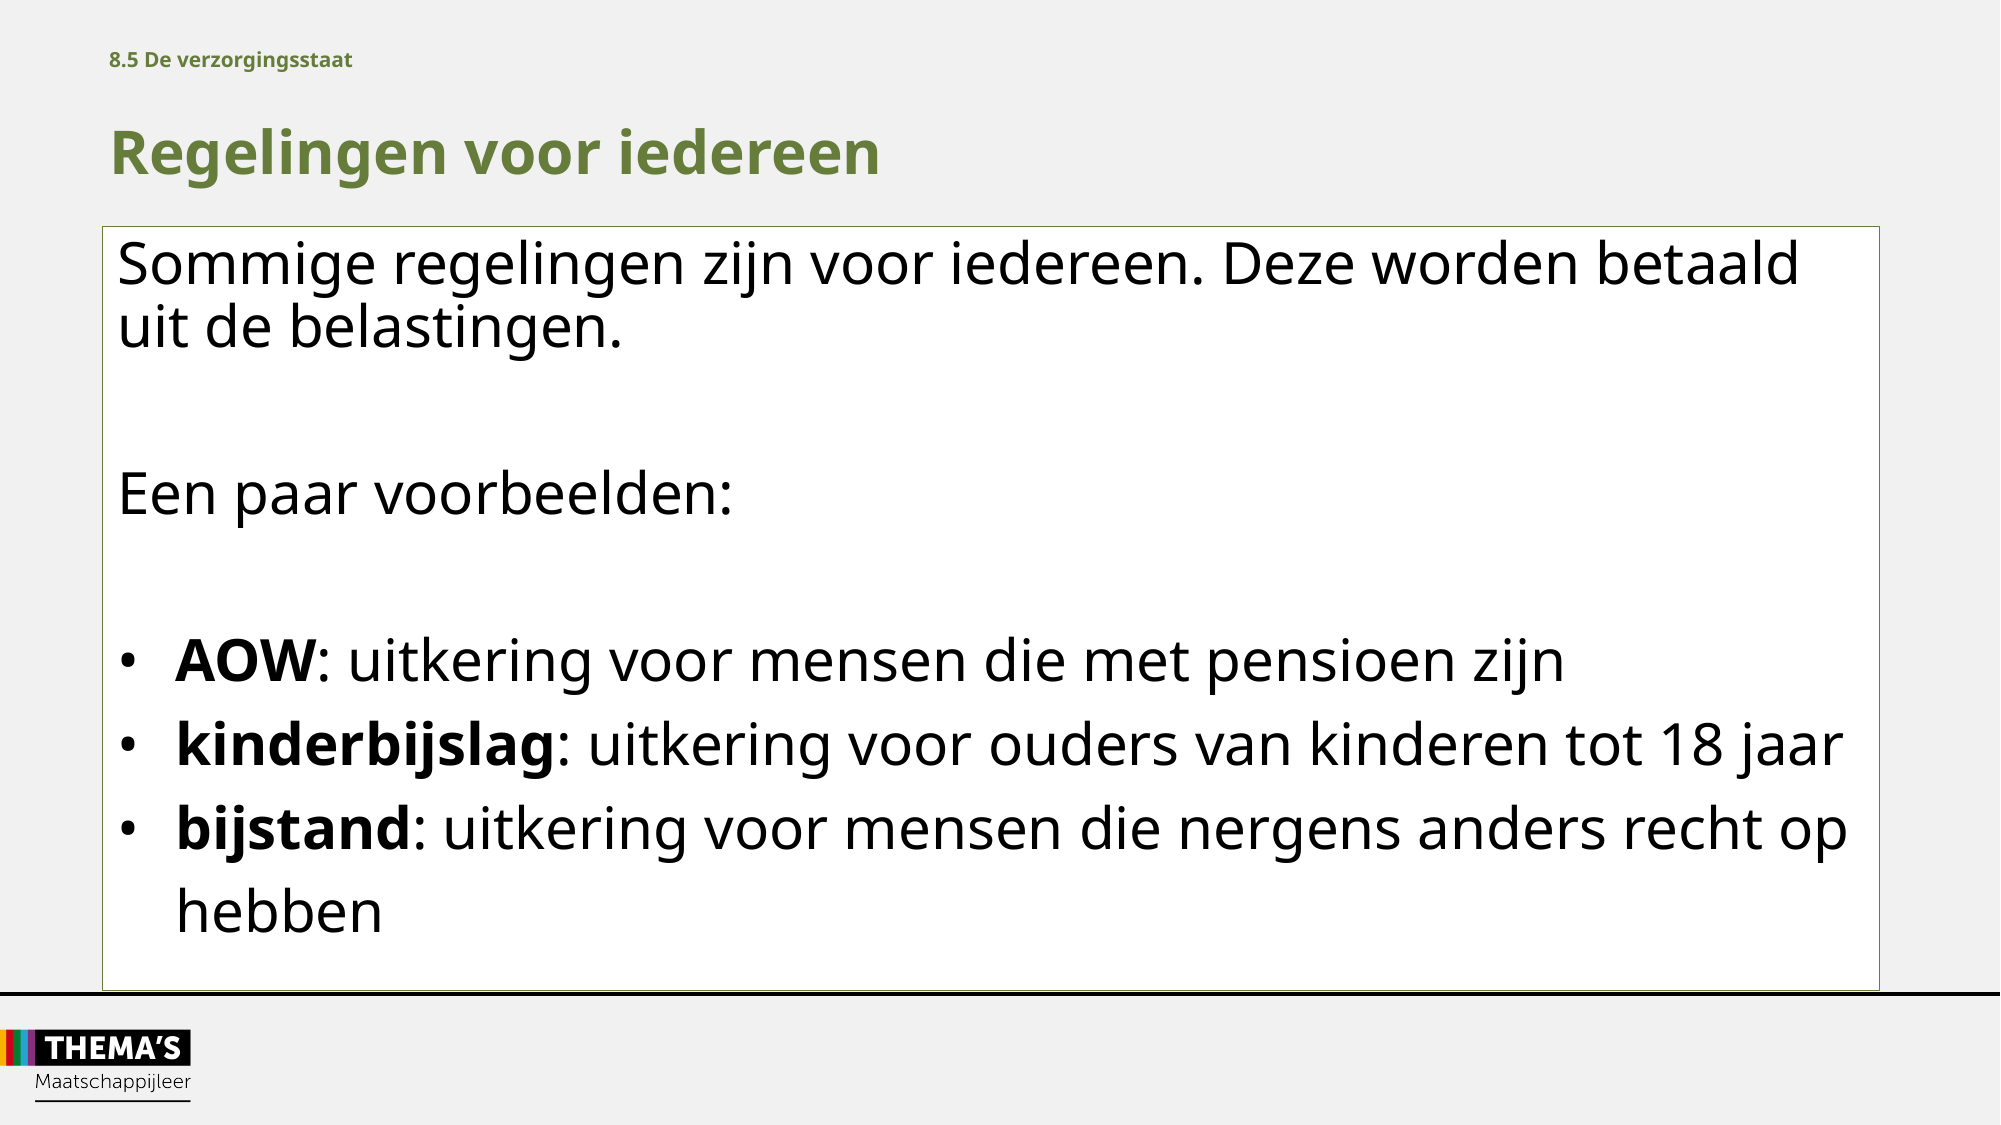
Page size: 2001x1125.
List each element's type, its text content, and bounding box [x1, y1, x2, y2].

list Sommige regelingen zijn voor iedereen. Deze worden betaald uit de belastingen. Een paar voorbeelden: • AOW: uitkering voor mensen die met pensioen zijn • kinderbijslag: uitkering voor ouders van kinderen tot 18 jaar • bijstand: uitkering voor mensen die nergens anders recht op hebben [102, 226, 1880, 991]
list Regelingen voor iedereen [94, 114, 1879, 205]
picture [0, 993, 203, 1125]
list 8.5 De verzorgingsstaat [94, 33, 941, 88]
